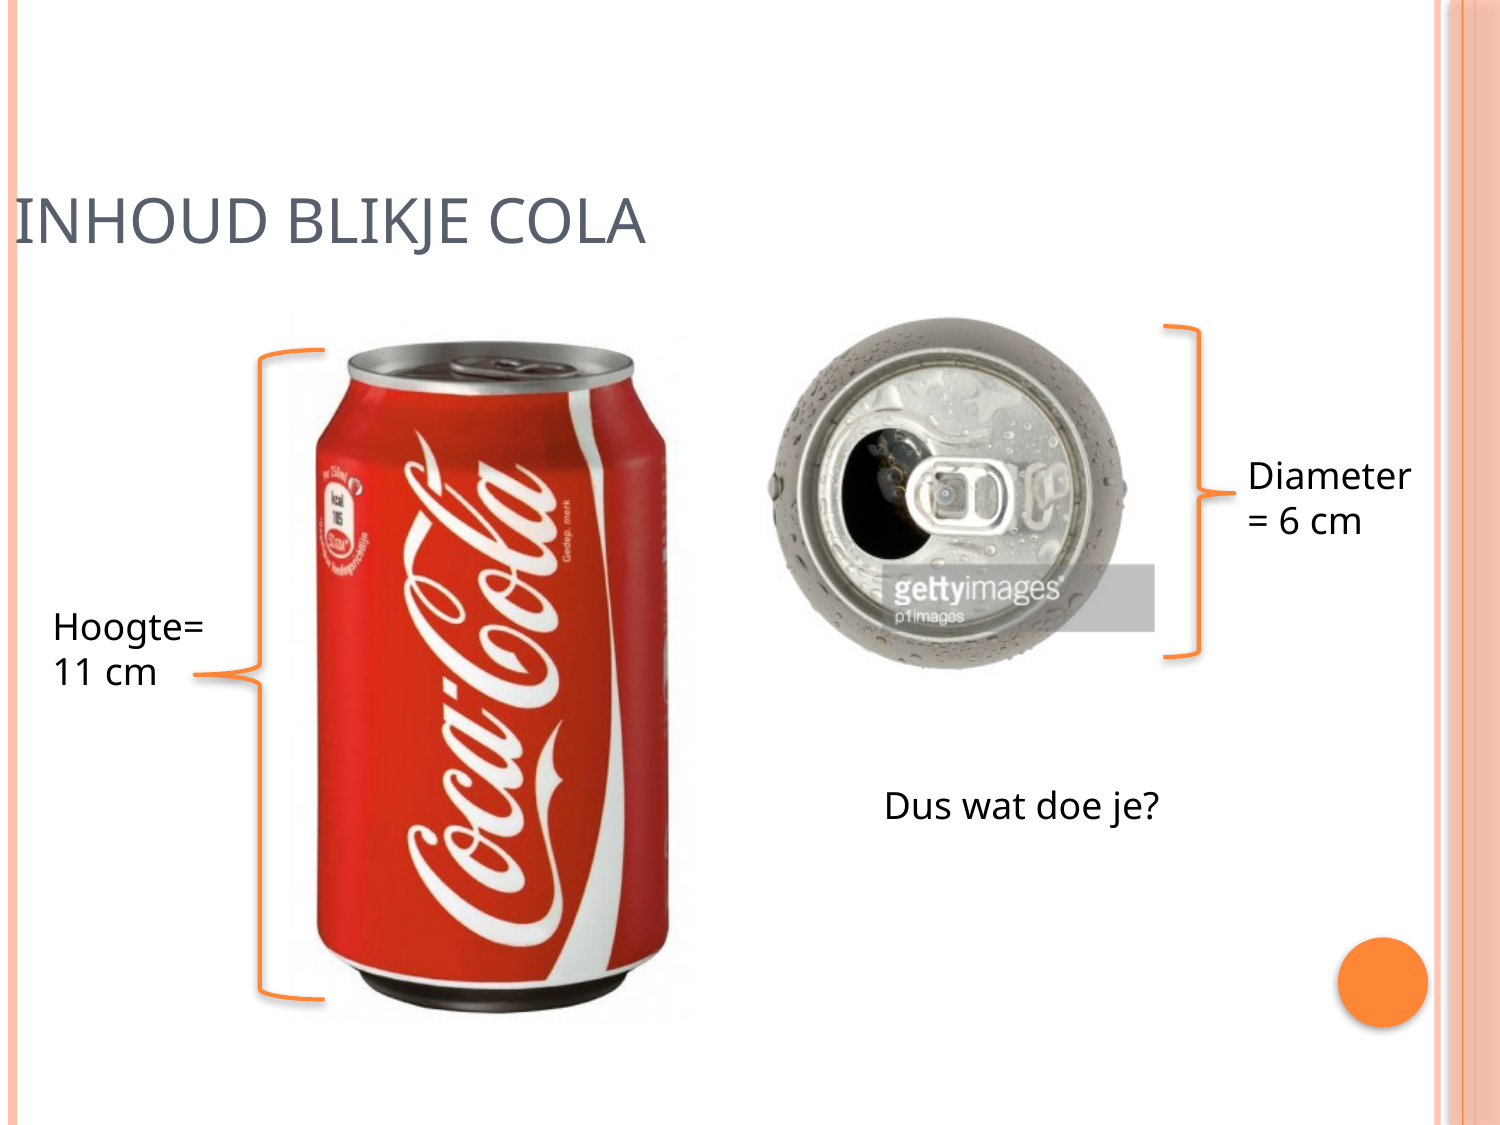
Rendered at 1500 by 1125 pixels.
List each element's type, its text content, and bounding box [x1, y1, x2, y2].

picture [134, 290, 1156, 1025]
text_box Diameter = 6 cm [1232, 444, 1437, 550]
text_box [1163, 324, 1232, 660]
text_box Hoogte= 11 cm [37, 595, 128, 701]
text_box Dus wat doe je? [868, 774, 1175, 834]
title Inhoud blikje cola [0, 78, 1463, 264]
